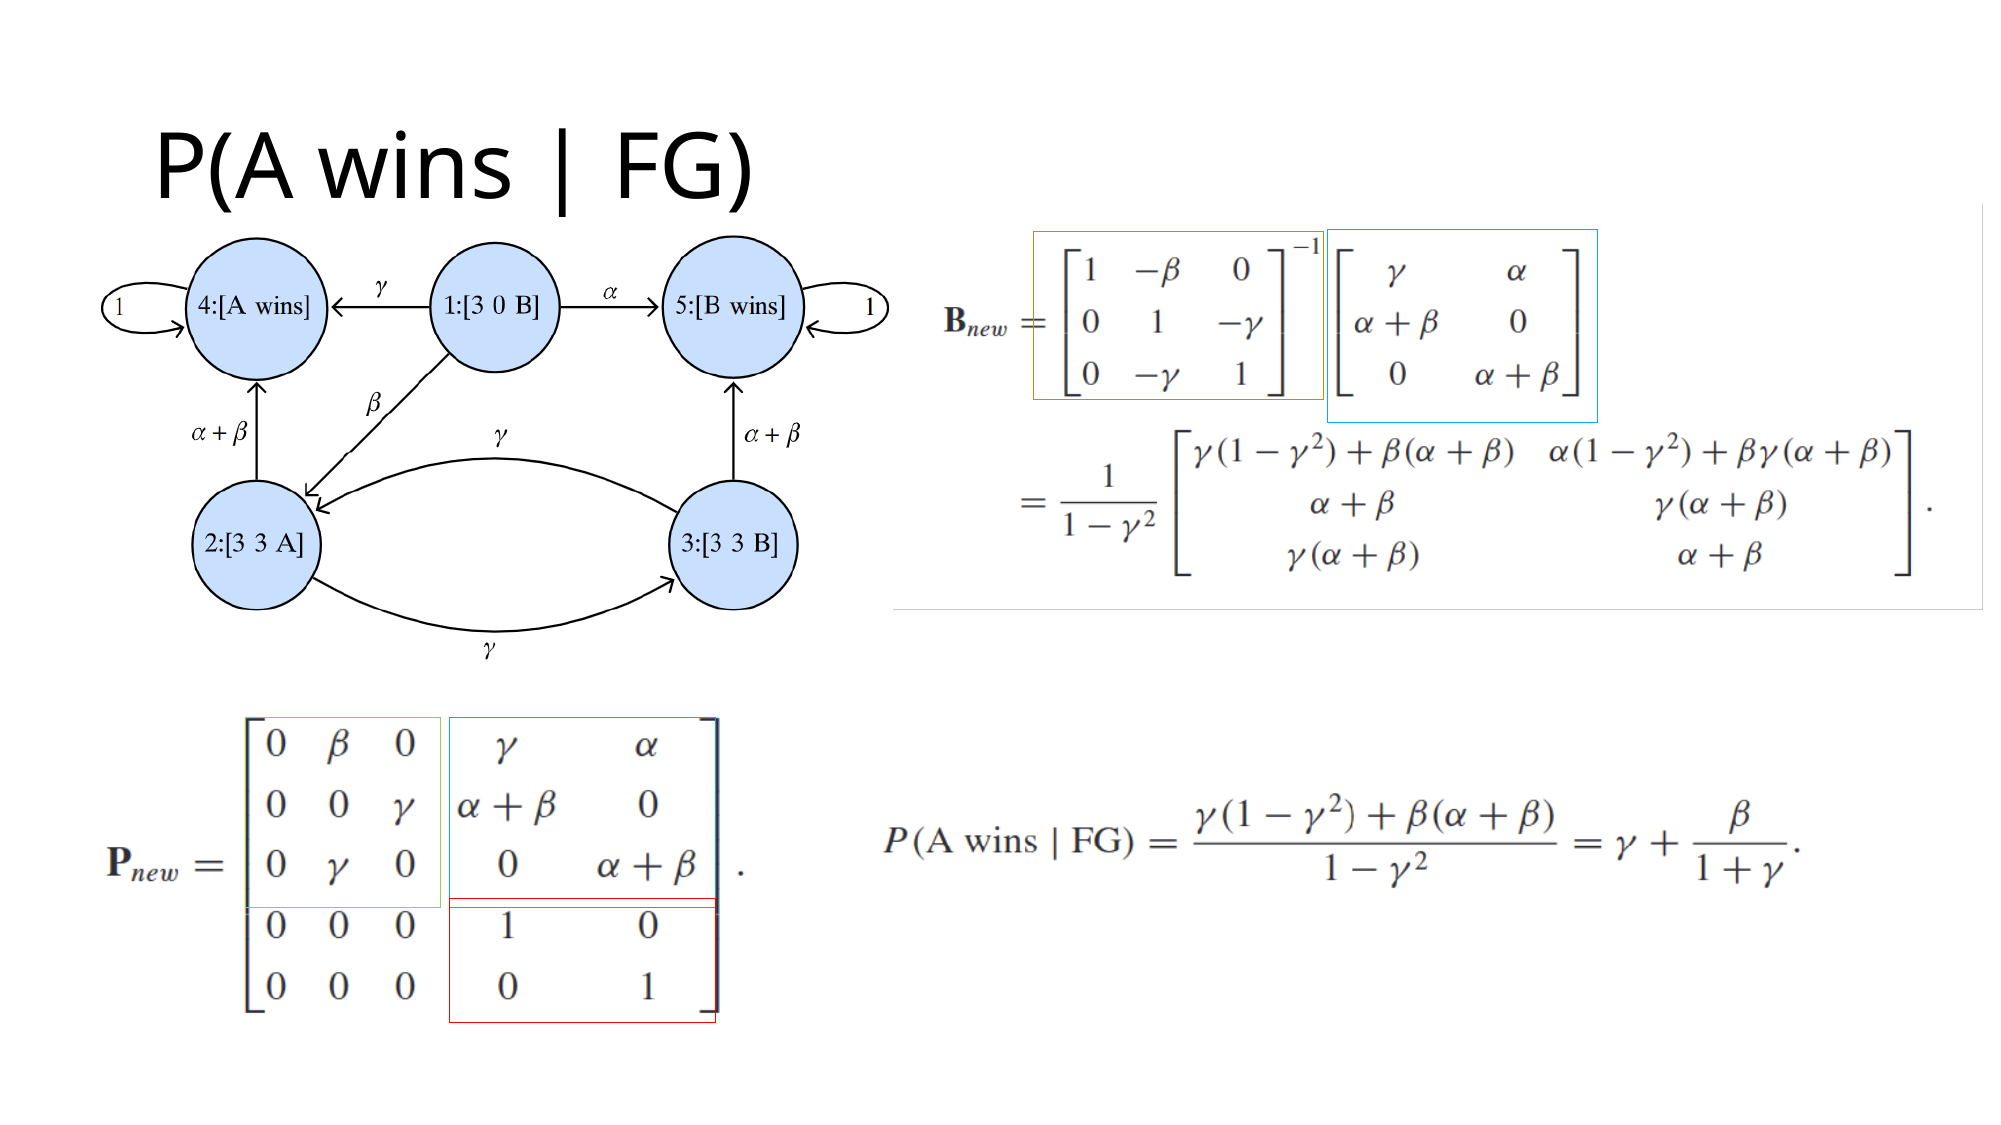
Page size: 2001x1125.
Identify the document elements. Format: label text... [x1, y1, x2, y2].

picture [45, 687, 819, 1062]
title P(A wins | FG) [137, 59, 1863, 217]
picture [893, 204, 1984, 611]
picture [846, 771, 1863, 921]
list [45, 217, 942, 688]
